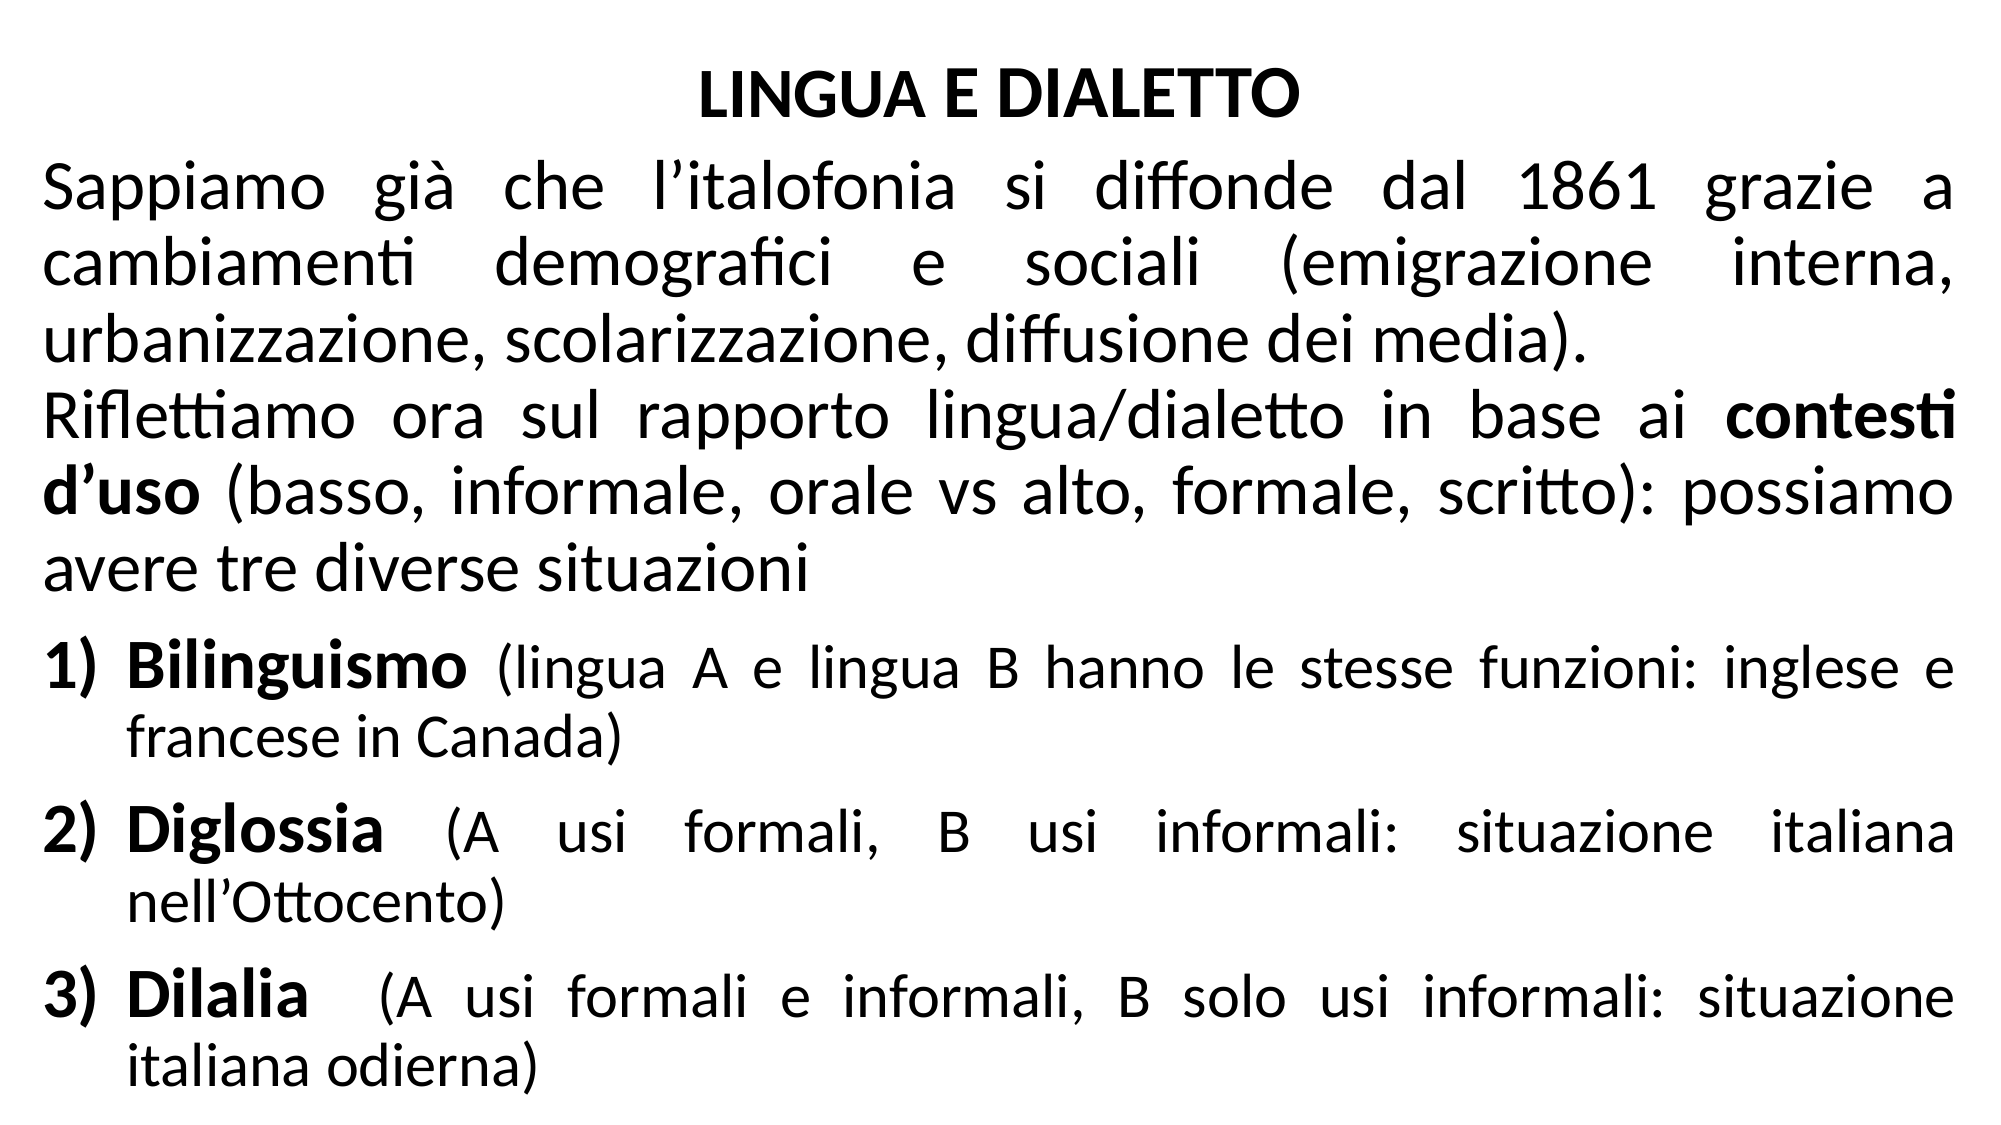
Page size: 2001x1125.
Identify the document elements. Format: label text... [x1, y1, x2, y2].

title LINGUA E DIALETTO [137, 11, 1863, 140]
text_box Sappiamo già che l’italofonia si diffonde dal 1861 grazie a cambiamenti demografici e sociali (emigrazione interna, urbanizzazione, scolarizzazione, diffusione dei media). Riflettiamo ora sul rapporto lingua/dialetto in base ai contesti d’uso (basso, informale, orale vs alto, formale, scritto): possiamo avere tre diverse situazioni Bilinguismo (lingua A e lingua B hanno le stesse funzioni: inglese e francese in Canada) Diglossia (A usi formali, B usi informali: situazione italiana nell’Ottocento) Dilalia (A usi formali e informali, B solo usi informali: situazione italiana odierna) [27, 140, 1973, 1114]
